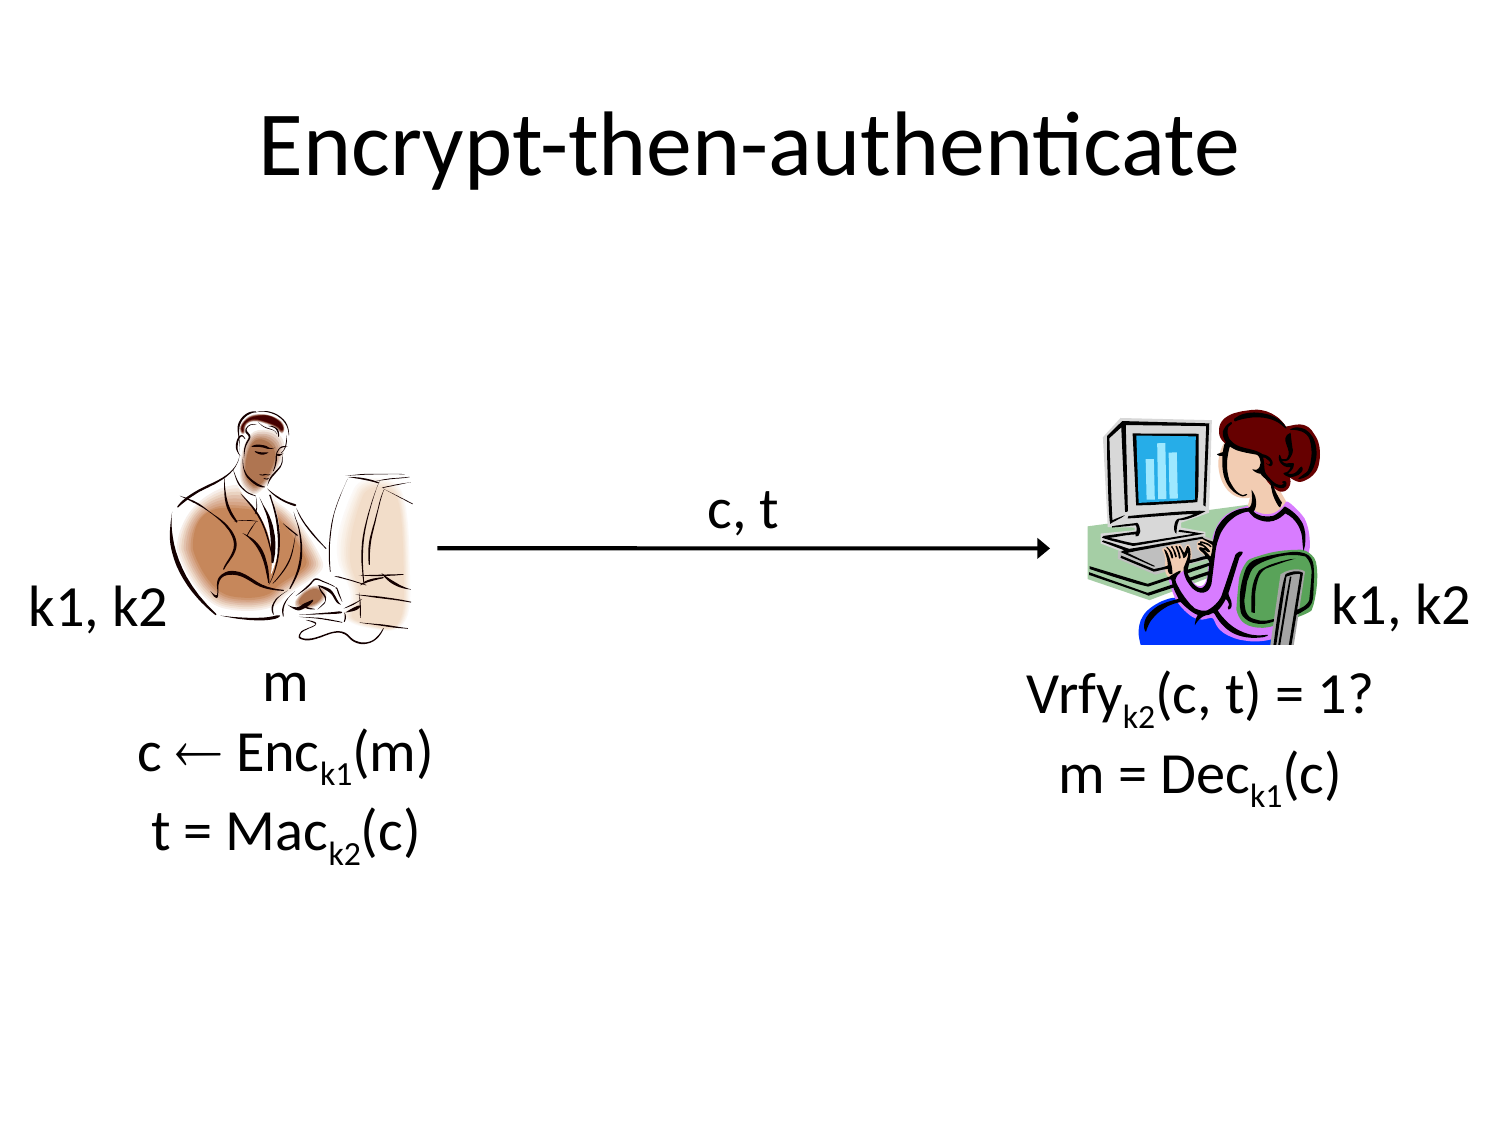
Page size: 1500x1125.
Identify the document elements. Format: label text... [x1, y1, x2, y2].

text_box c, t [692, 462, 795, 548]
text_box m c  Enck1(m) t = Mack2(c) [122, 635, 449, 880]
title Encrypt-then-authenticate [75, 45, 1425, 233]
text_box k1, k2 [1324, 558, 1487, 644]
text_box k1, k2 [13, 560, 157, 646]
picture [1087, 409, 1321, 648]
picture [162, 409, 414, 648]
text_box Vrfyk2(c, t) = 1? m = Deck1(c) [1011, 647, 1390, 822]
text_box [437, 538, 1051, 559]
